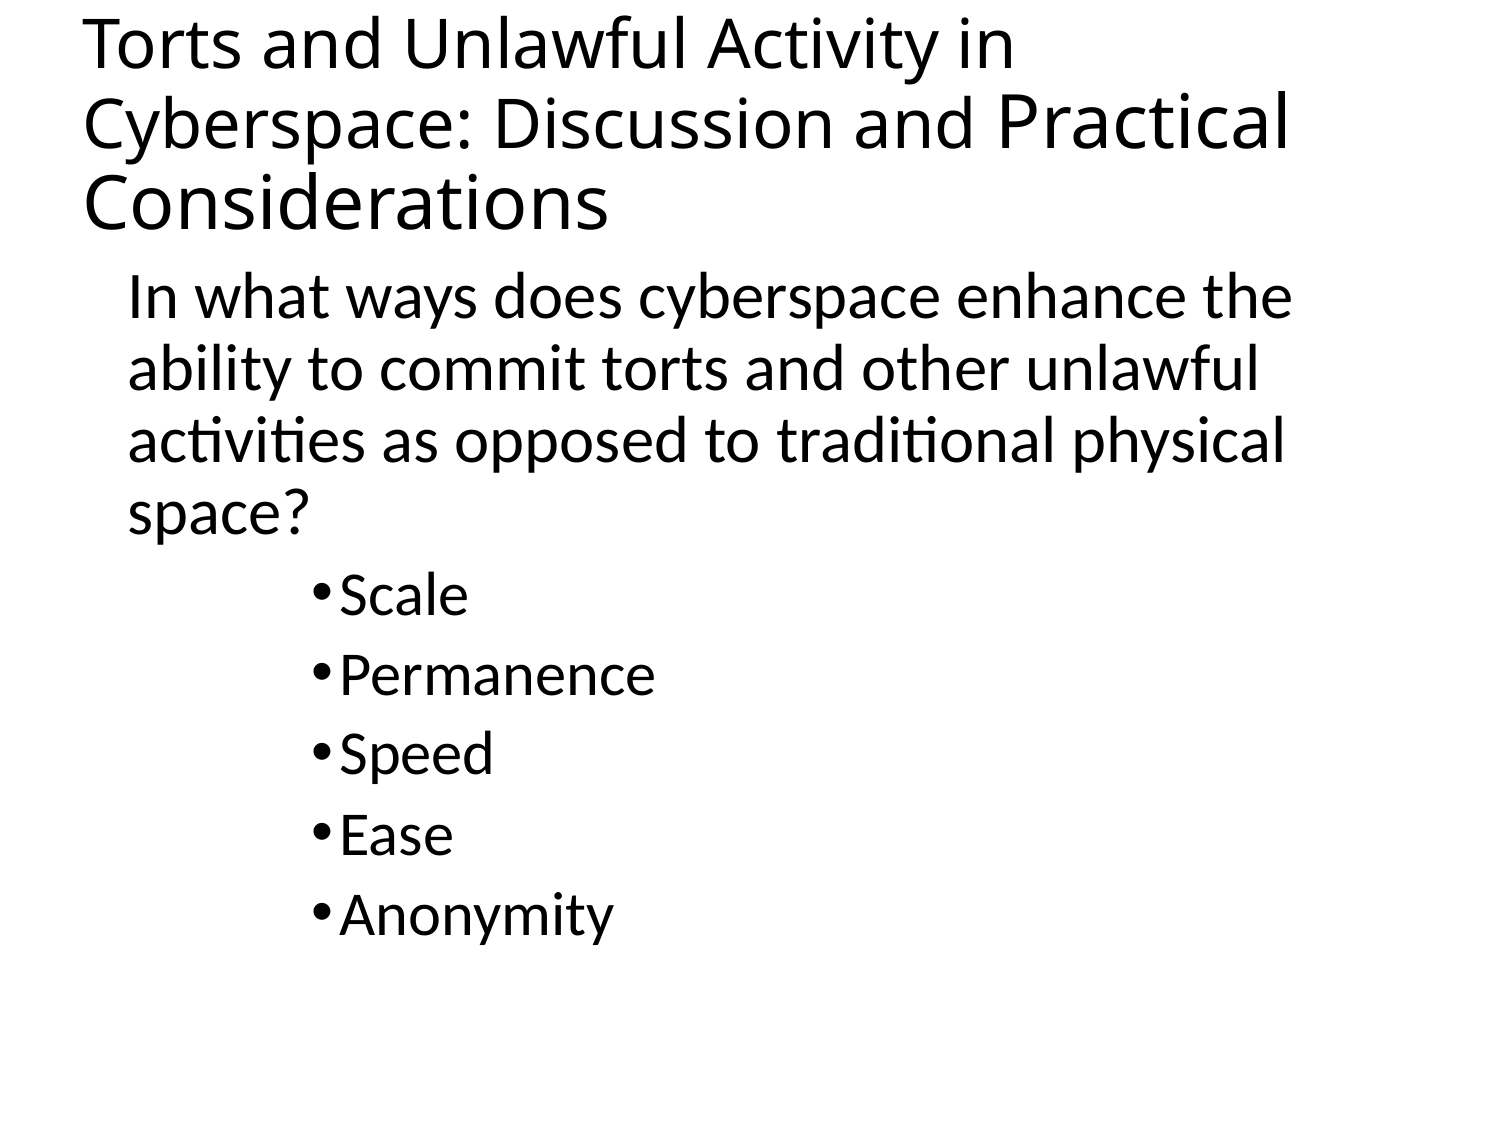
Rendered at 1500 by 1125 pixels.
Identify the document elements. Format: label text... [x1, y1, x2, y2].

list In what ways does cyberspace enhance the ability to commit torts and other unlawful activities as opposed to traditional physical space? Scale Permanence Speed Ease Anonymity [102, 253, 1398, 1014]
title Torts and Unlawful Activity in Cyberspace: Discussion and Practical Considerations [66, 59, 1437, 278]
